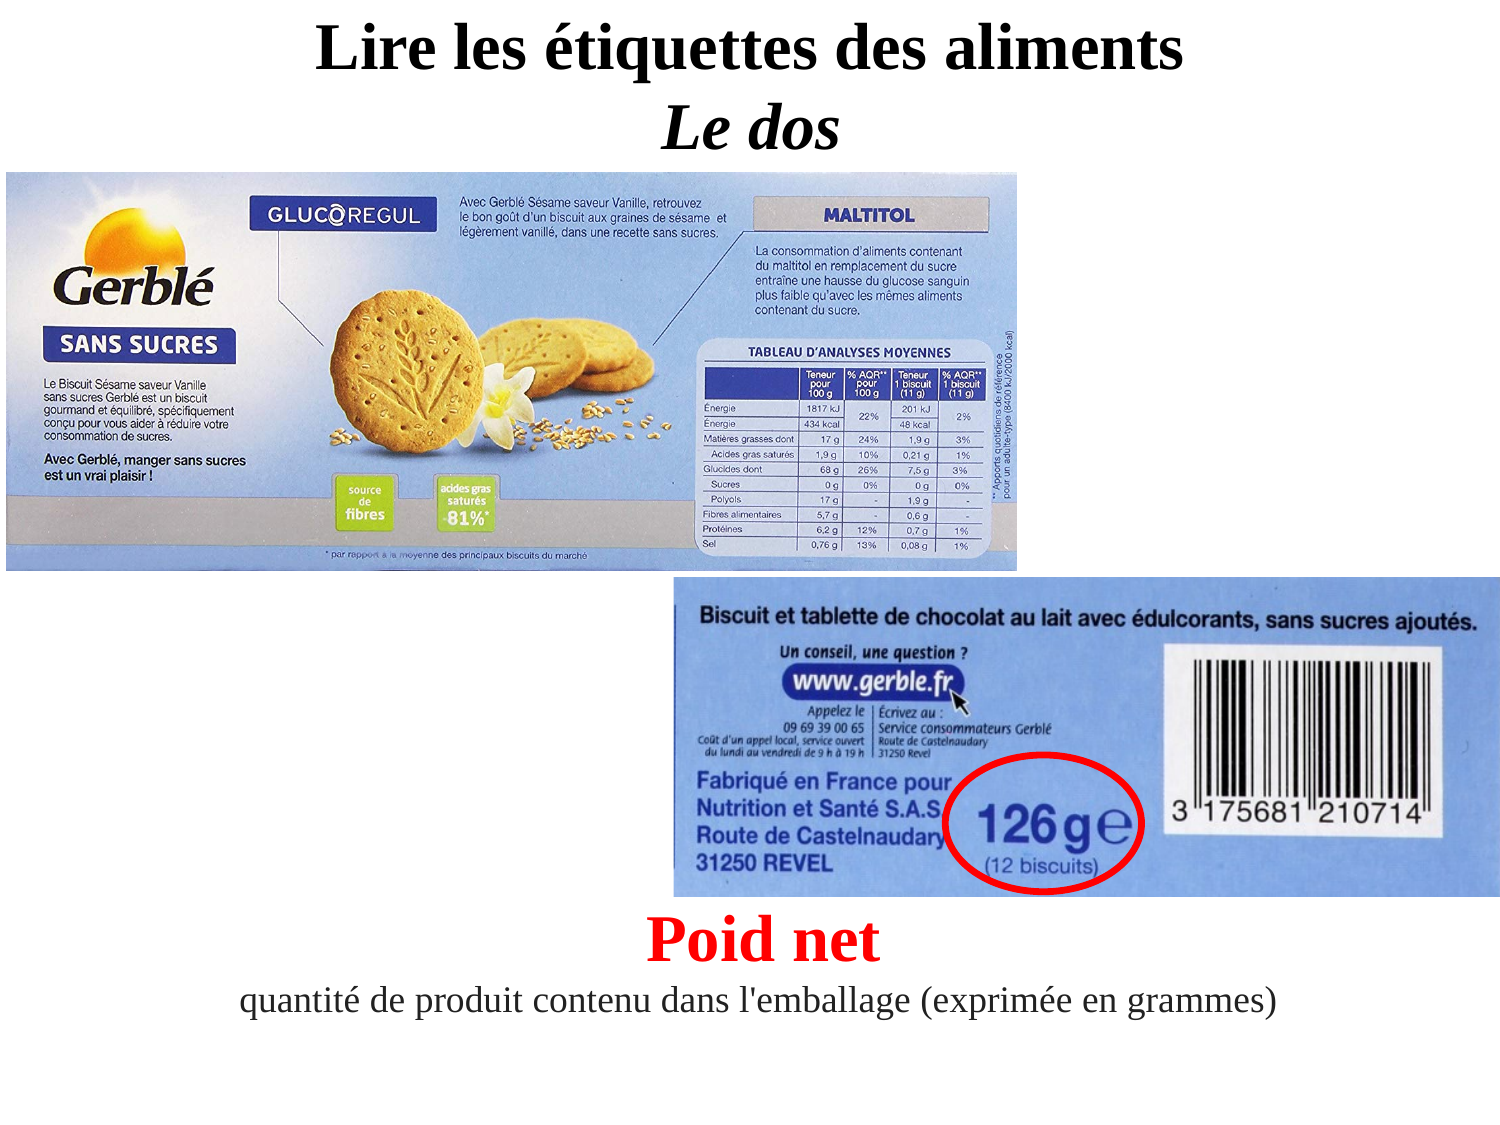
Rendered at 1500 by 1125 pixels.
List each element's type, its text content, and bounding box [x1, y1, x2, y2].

text_box Poid net quantité de produit contenu dans l'emballage (exprimée en grammes) [27, 887, 1500, 1125]
picture [673, 576, 1500, 897]
text_box Lire les étiquettes des aliments Le dos [2, 0, 1500, 171]
picture [5, 171, 1017, 571]
